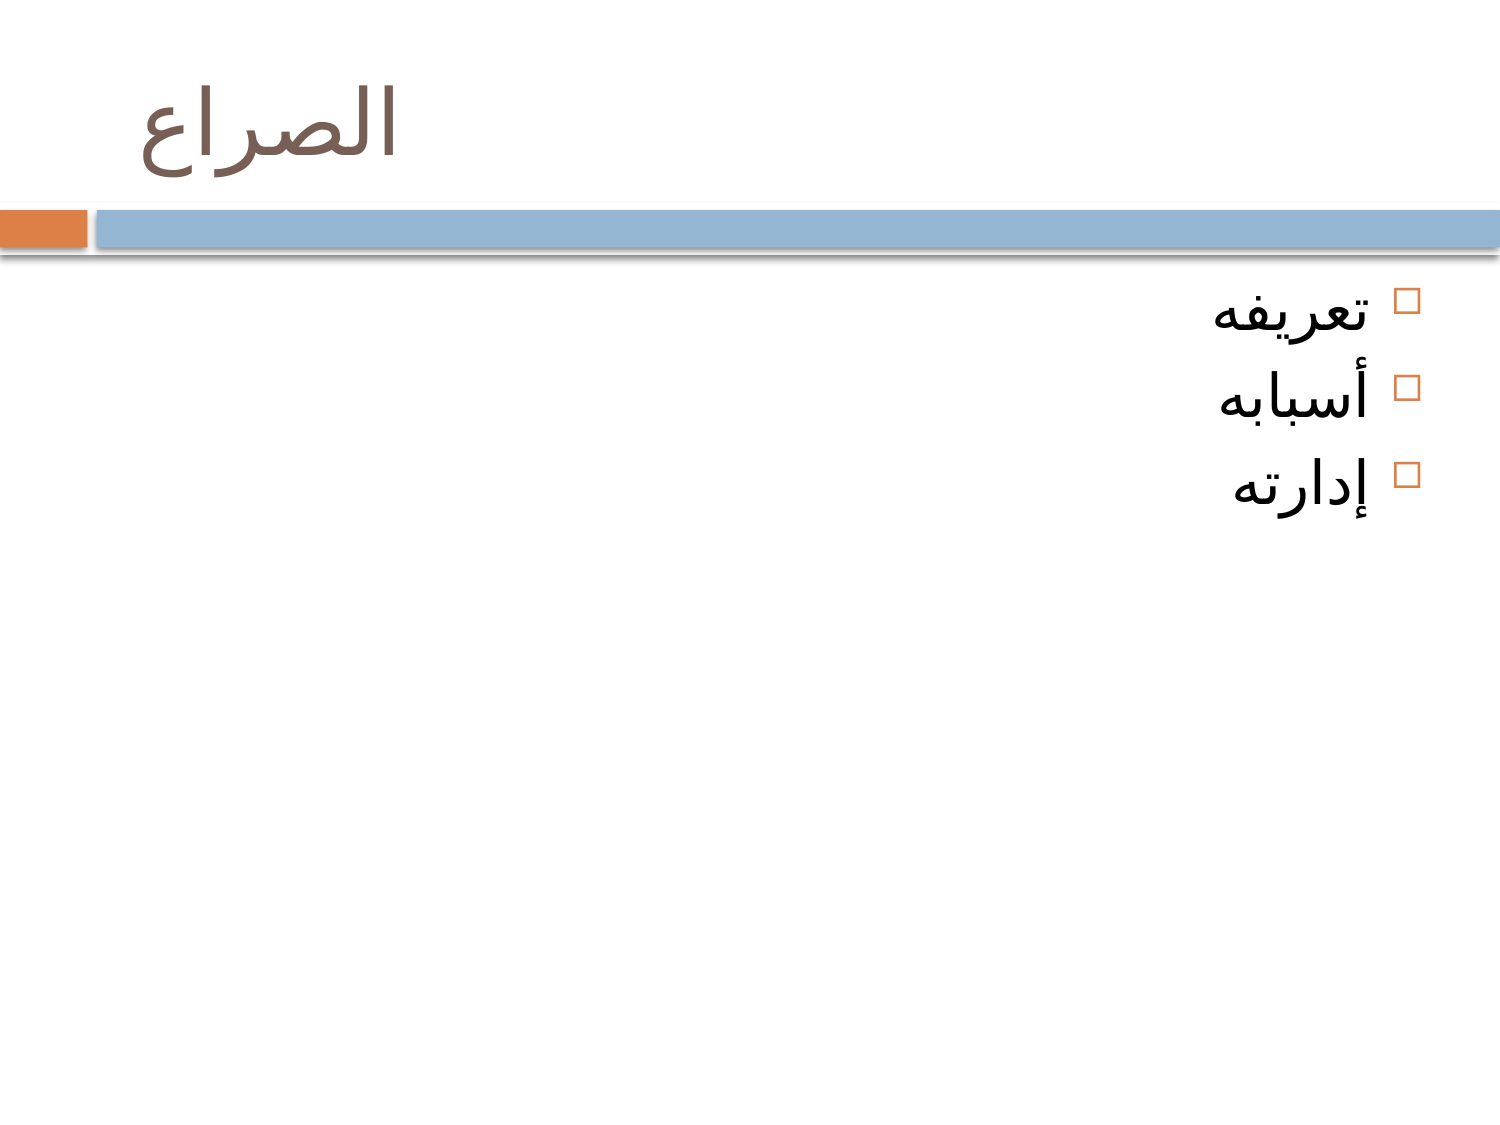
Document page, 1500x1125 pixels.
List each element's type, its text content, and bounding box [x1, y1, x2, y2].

list تعريفه أسبابه إدارته [100, 262, 1438, 1000]
title الصراع [100, 37, 1438, 200]
